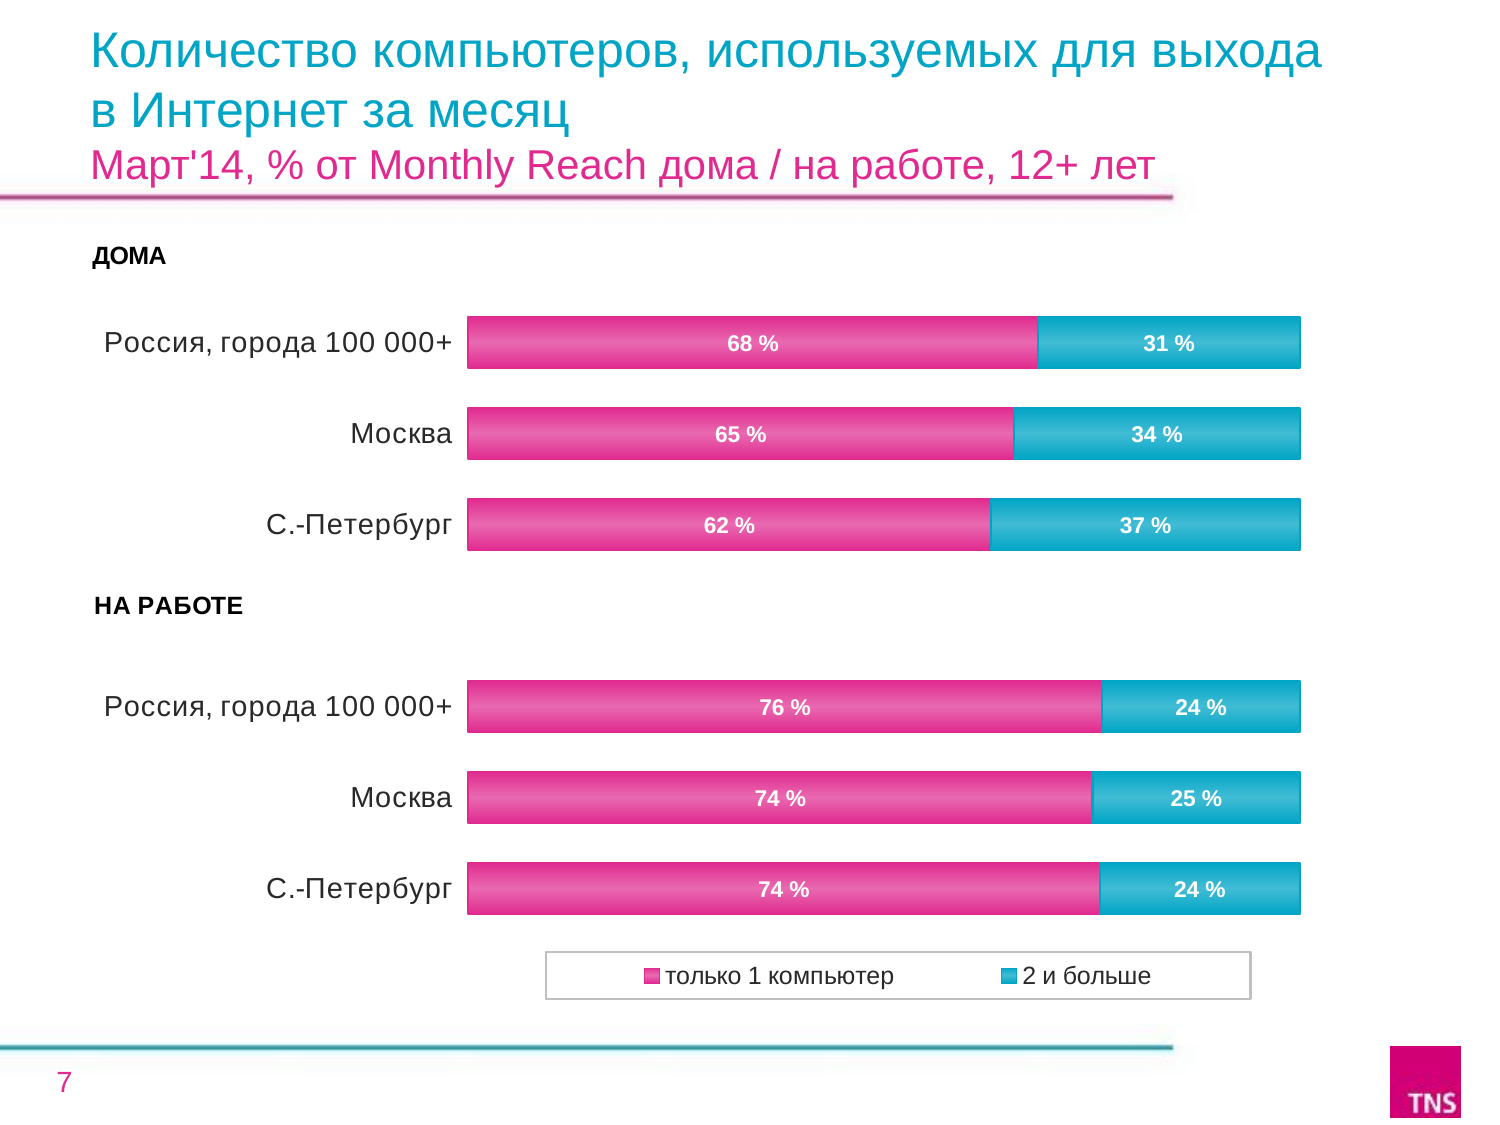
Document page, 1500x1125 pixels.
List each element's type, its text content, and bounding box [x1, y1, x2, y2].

title Количество компьютеров, используемых для выхода в Интернет за месяц Март'14, % от Monthly Reach дома / на работе, 12+ лет [74, 18, 1460, 187]
chart [72, 204, 1302, 1015]
picture [0, 0, 1500, 1125]
slide_number 7 [40, 1055, 392, 1125]
